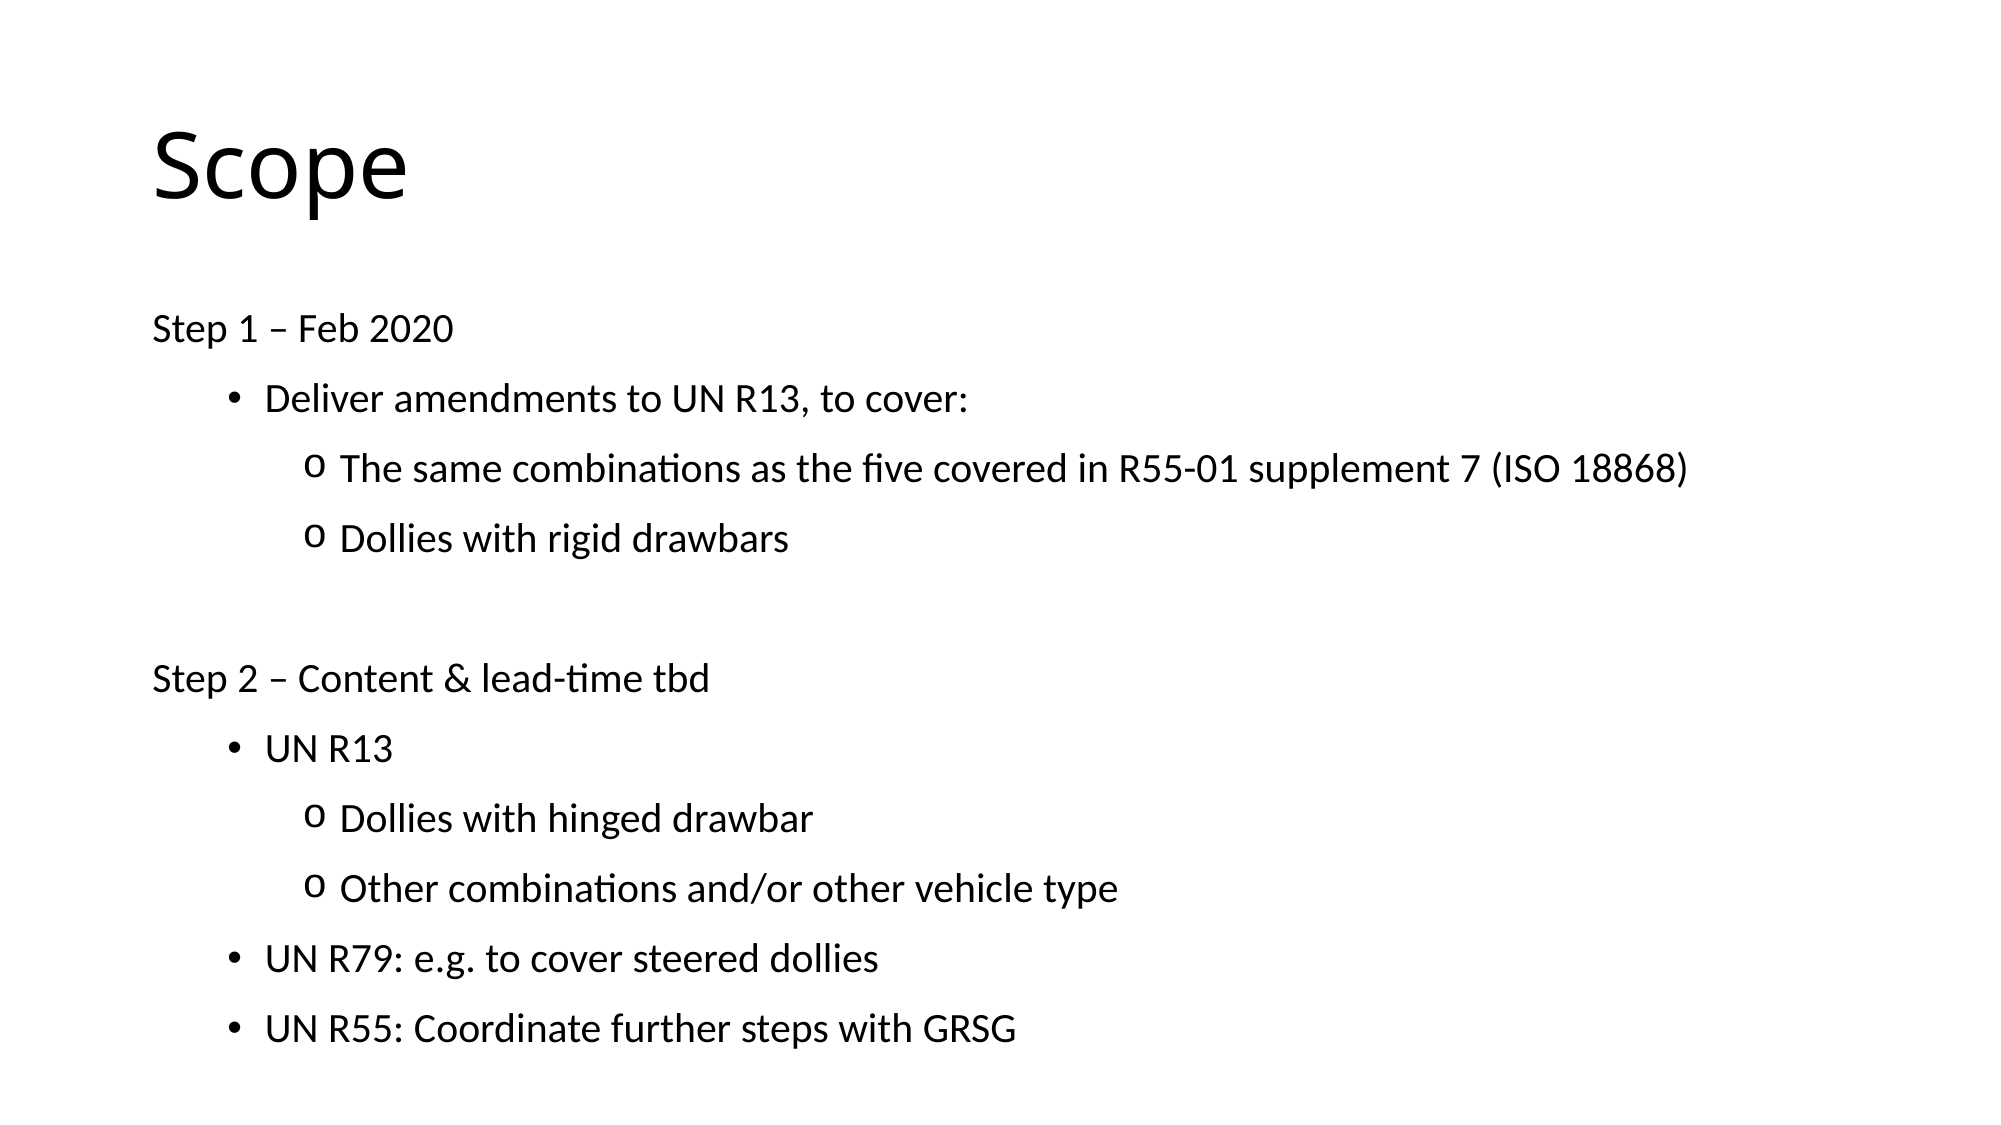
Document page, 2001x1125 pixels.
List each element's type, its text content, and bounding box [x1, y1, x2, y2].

title Scope [137, 59, 1863, 278]
list Step 1 – Feb 2020 Deliver amendments to UN R13, to cover: The same combinations as the five covered in R55-01 supplement 7 (ISO 18868) Dollies with rigid drawbars Step 2 – Content & lead-time tbd UN R13 Dollies with hinged drawbar Other combinations and/or other vehicle type UN R79: e.g. to cover steered dollies UN R55: Coordinate further steps with GRSG [137, 299, 1863, 1055]
